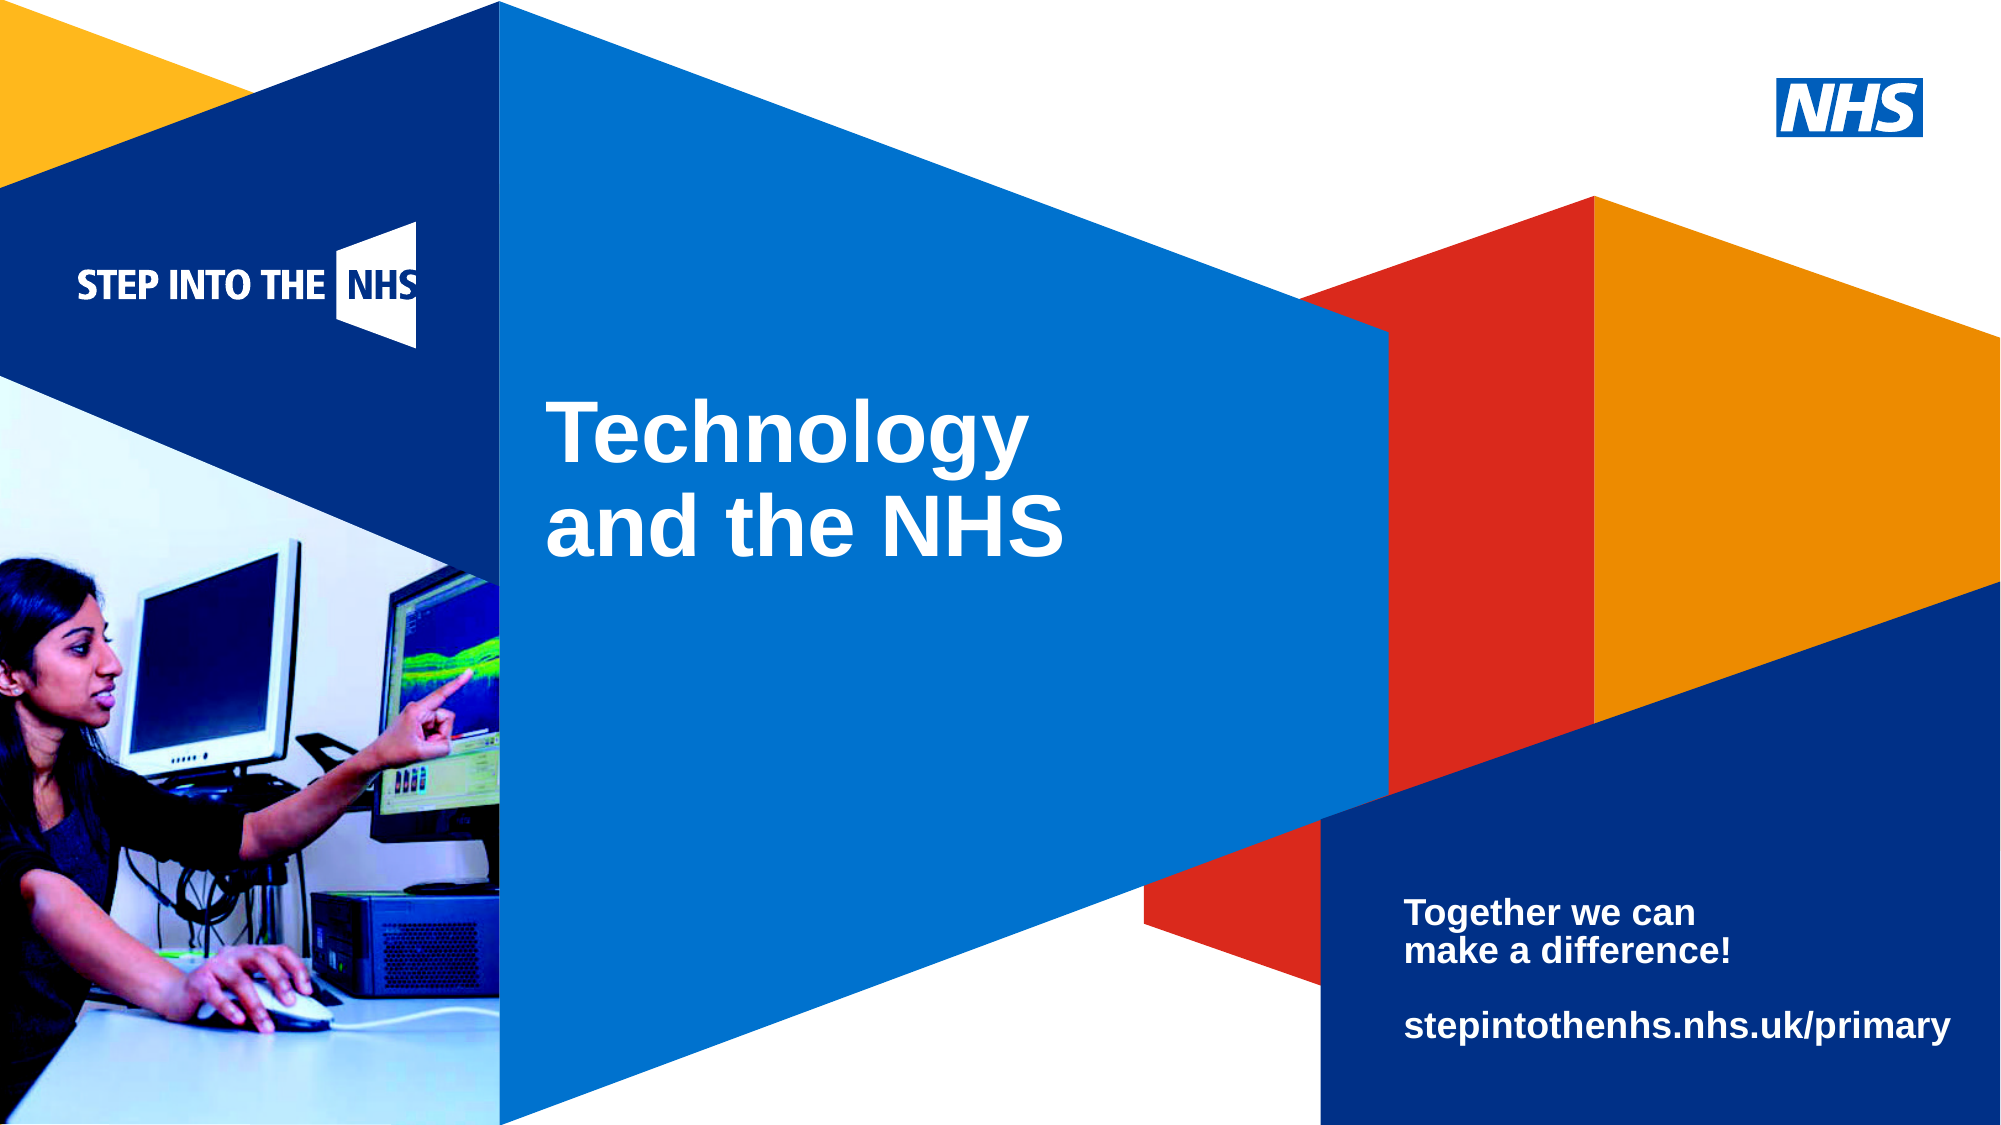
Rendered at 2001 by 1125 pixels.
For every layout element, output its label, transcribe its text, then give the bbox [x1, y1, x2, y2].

title Technology and the NHS [545, 184, 1299, 576]
picture [0, 375, 500, 1125]
